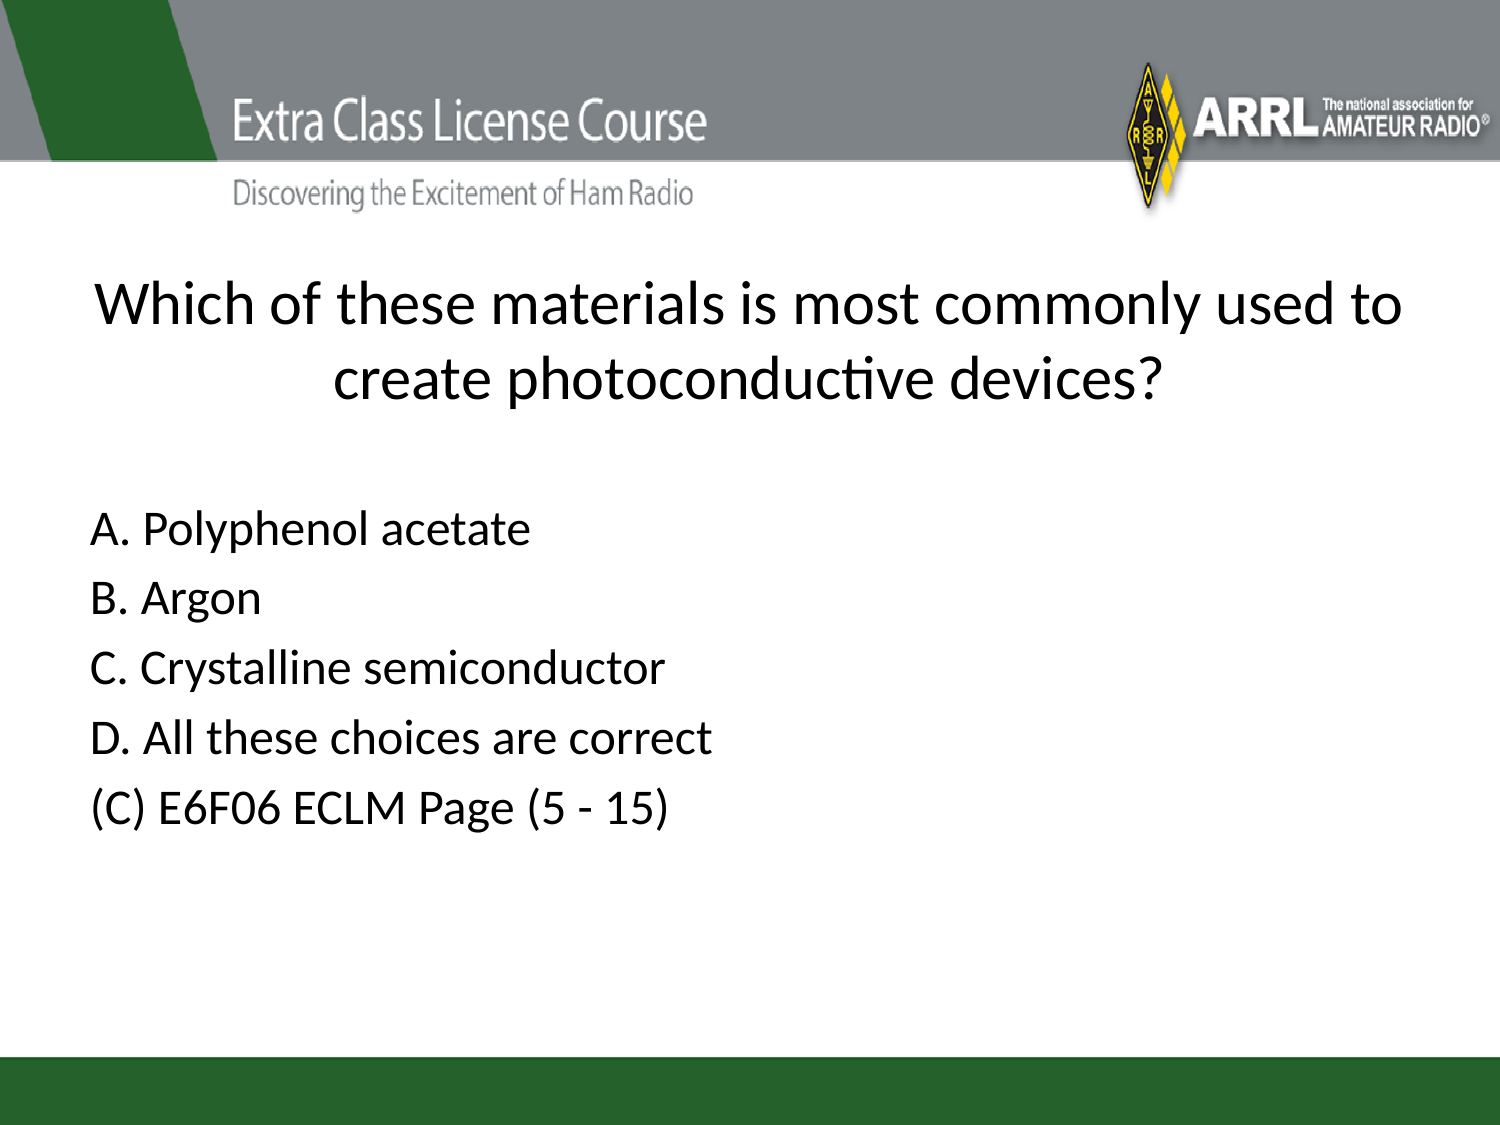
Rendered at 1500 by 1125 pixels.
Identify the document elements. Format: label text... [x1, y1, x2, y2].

picture [0, 0, 1500, 1125]
list A. Polyphenol acetate B. Argon C. Crystalline semiconductor D. All these choices are correct (C) E6F06 ECLM Page (5 - 15) [75, 487, 1425, 1005]
title Which of these materials is most commonly used to create photoconductive devices? [75, 254, 1425, 435]
